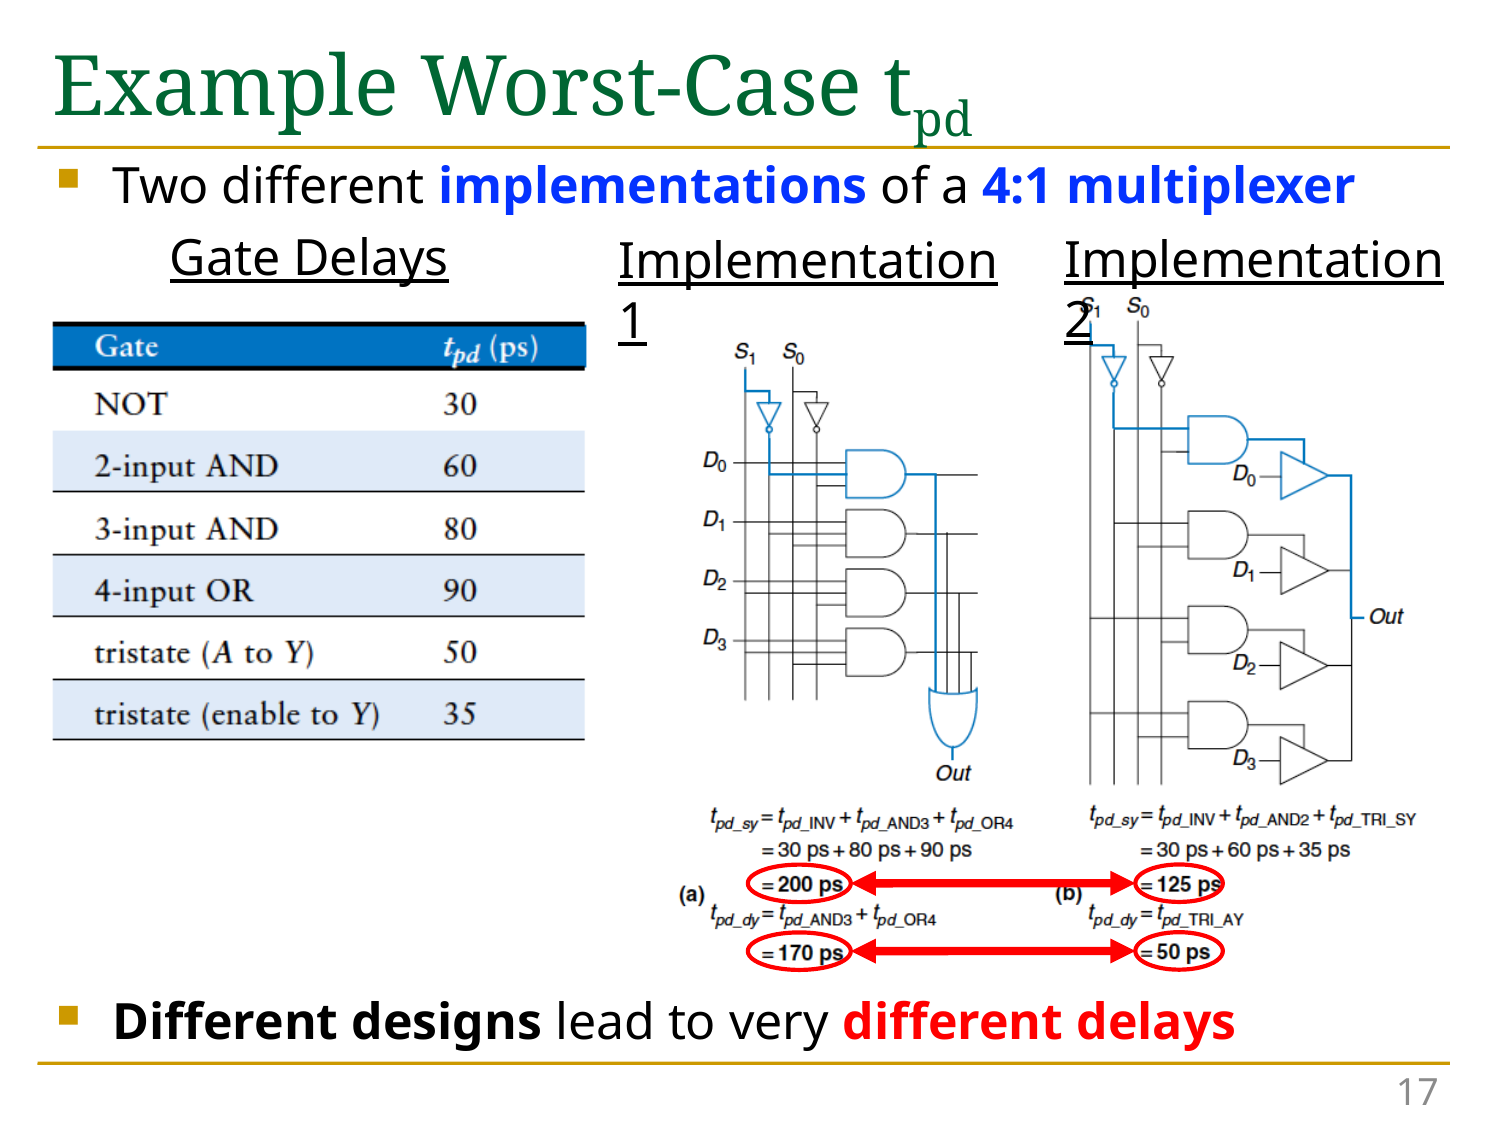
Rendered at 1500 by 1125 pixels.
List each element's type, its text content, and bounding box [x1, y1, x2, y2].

text_box Implementation 1 [603, 220, 1040, 296]
text_box Different designs lead to very different delays [41, 981, 1454, 1060]
text_box Gate Delays [154, 218, 469, 294]
title Example Worst-Case tpd [37, 24, 1450, 200]
text_box Implementation 2 [1049, 219, 1486, 295]
slide_number 17 [1116, 1063, 1454, 1124]
picture [654, 231, 1036, 981]
text_box Two different implementations of a 4:1 multiplexer [41, 145, 1454, 224]
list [1047, 231, 1454, 981]
picture [31, 316, 604, 757]
